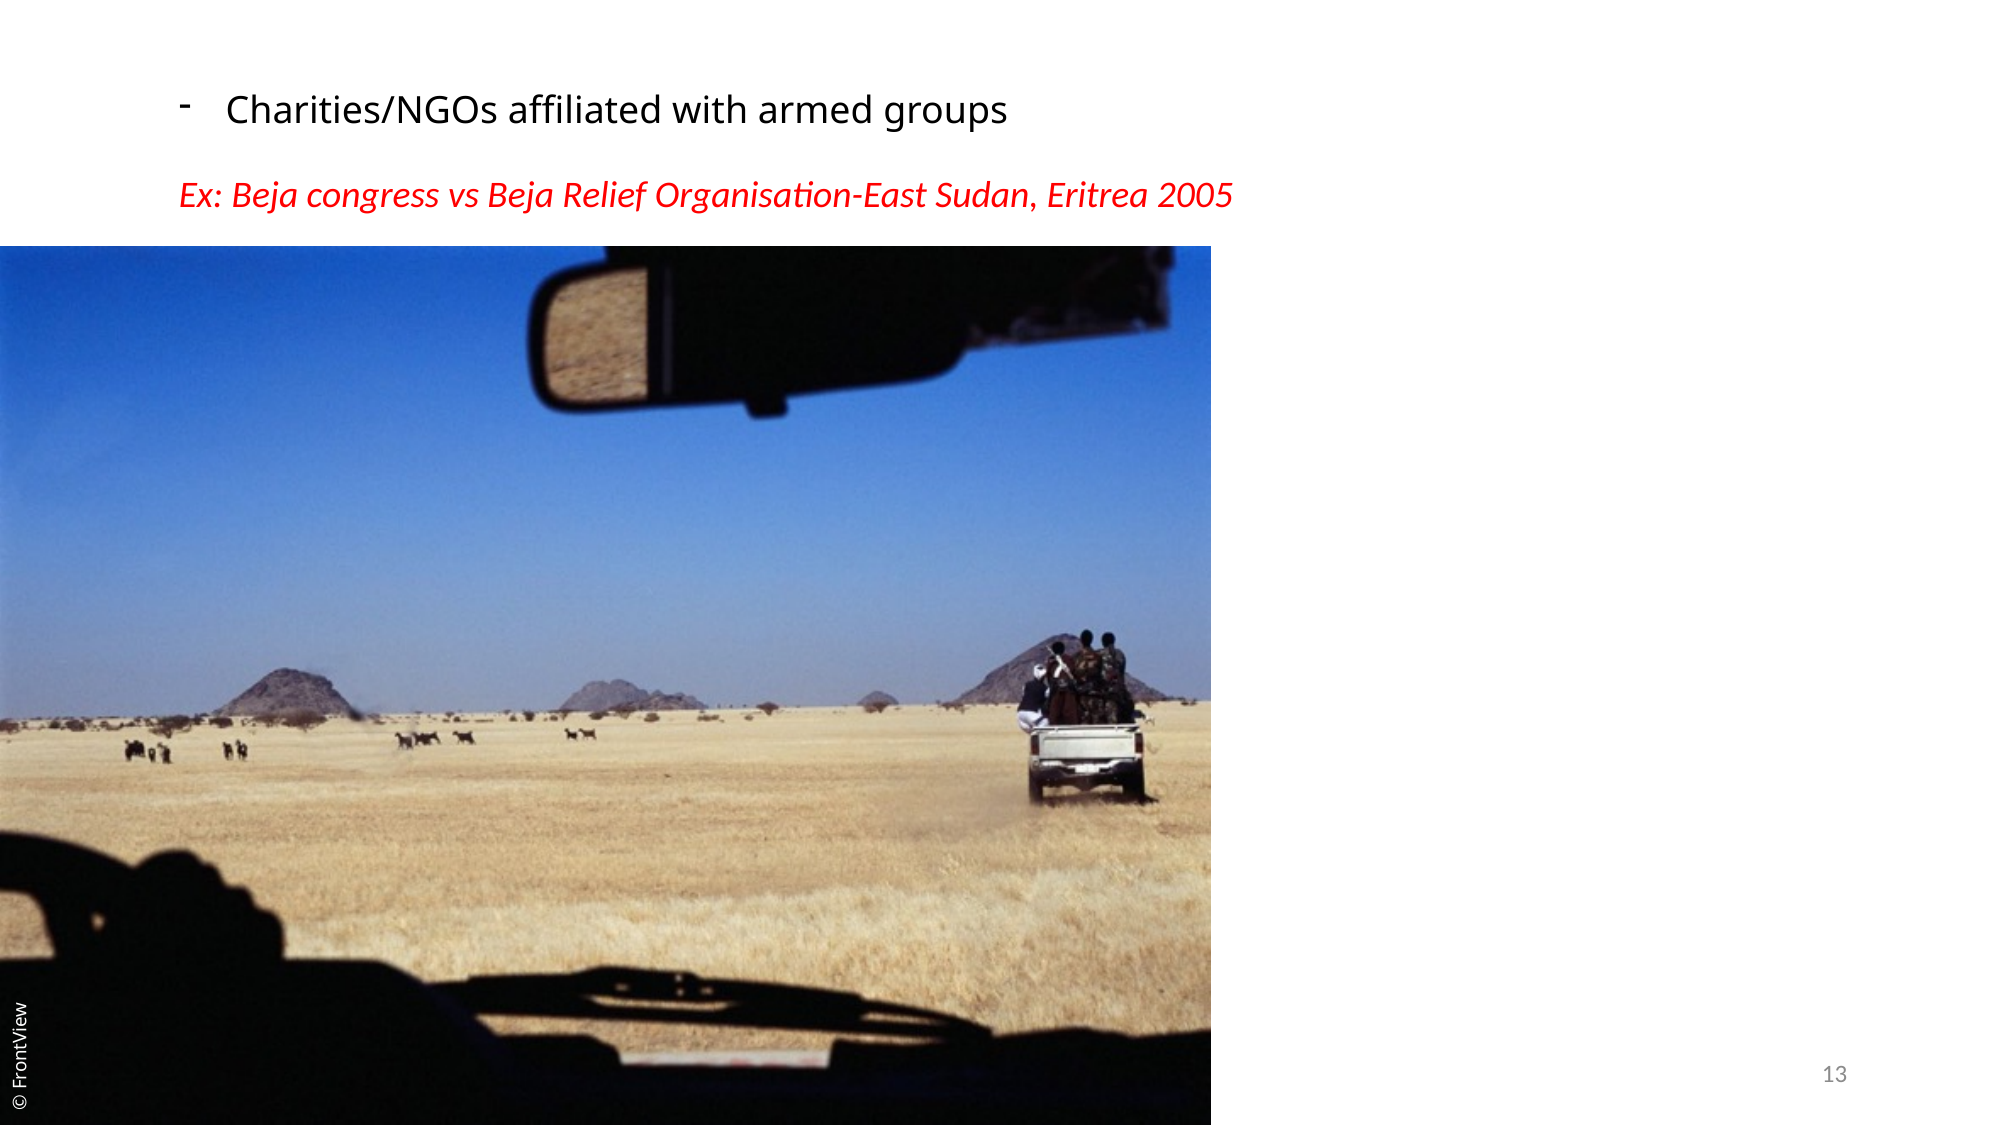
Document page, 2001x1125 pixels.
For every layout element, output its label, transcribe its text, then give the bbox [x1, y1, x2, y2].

text_box Charities/NGOs affiliated with armed groups [163, 78, 1157, 162]
text_box Ex: Beja congress vs Beja Relief Organisation-East Sudan, Eritrea 2005 [163, 162, 1748, 583]
slide_number 13 [1412, 1042, 1863, 1103]
picture [0, 246, 1211, 1125]
